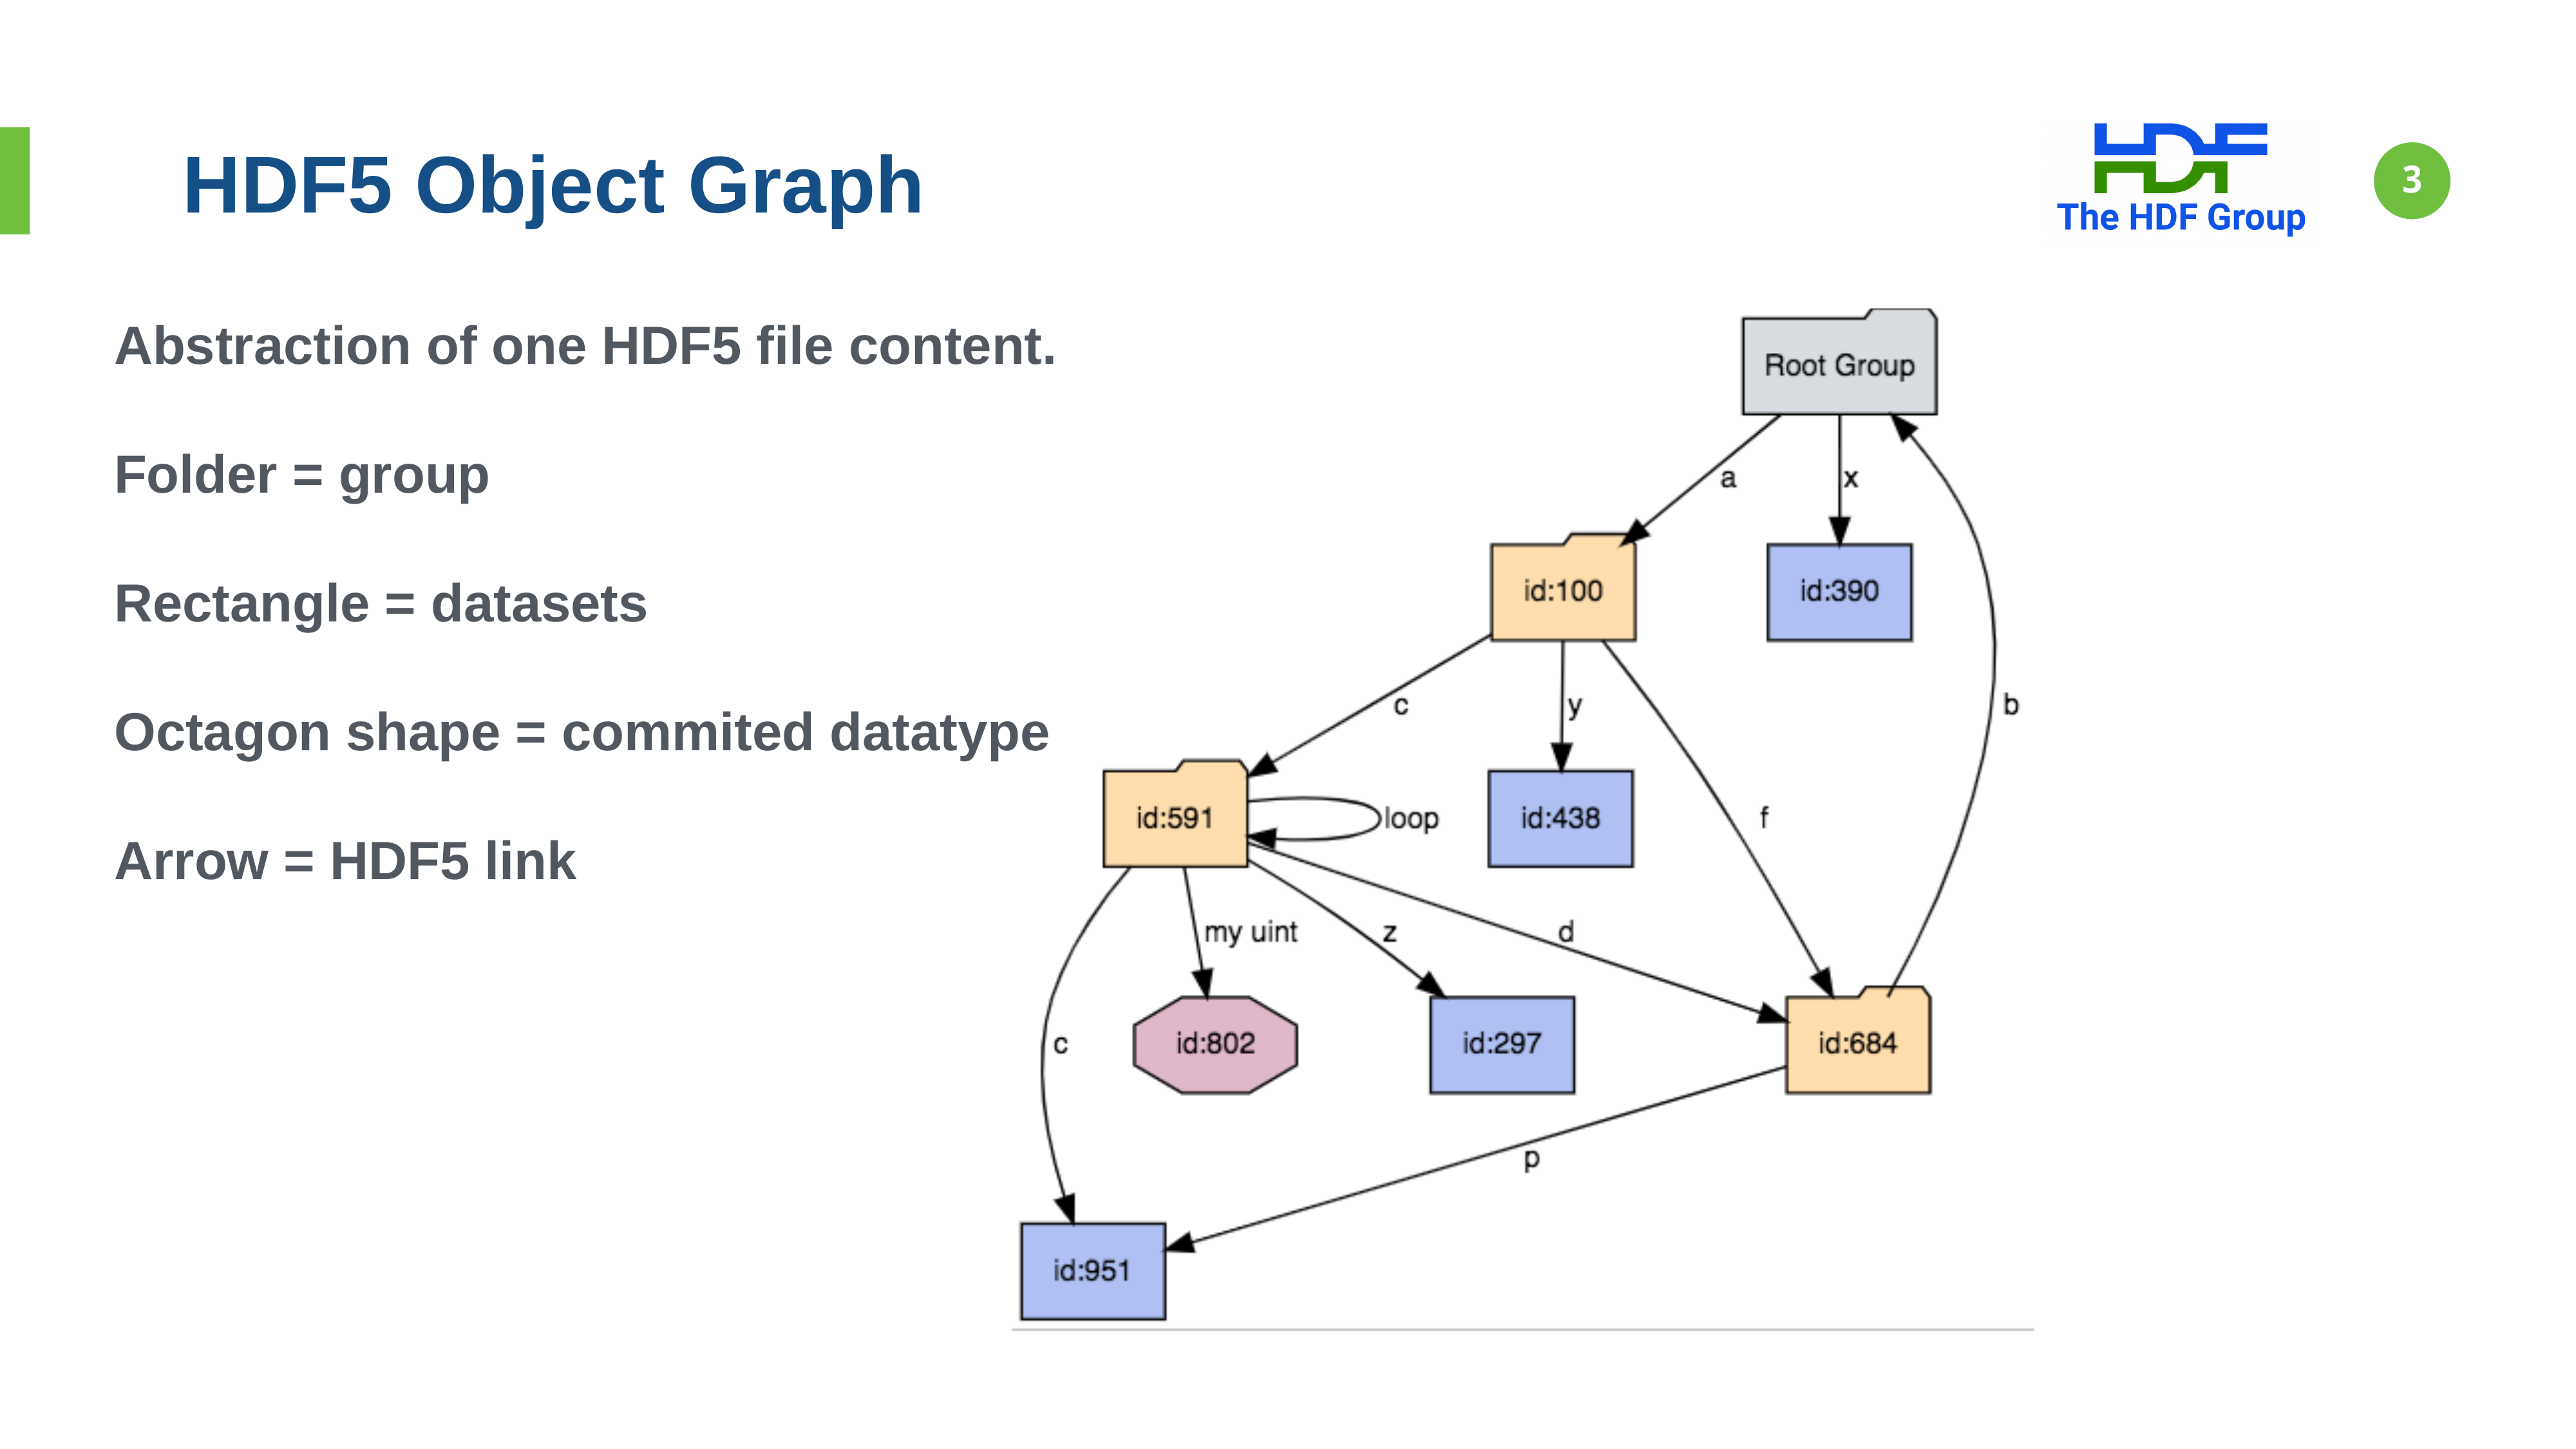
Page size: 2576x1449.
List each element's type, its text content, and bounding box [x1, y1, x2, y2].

title HDF5 Object Graph [177, 127, 1812, 235]
picture [1012, 308, 2034, 1332]
text_box Abstraction of one HDF5 file content. Folder = group Rectangle = datasets Octagon shape = commited datatype Arrow = HDF5 link [104, 305, 1562, 895]
slide_number 3 [2374, 142, 2451, 220]
picture [2044, 120, 2318, 242]
